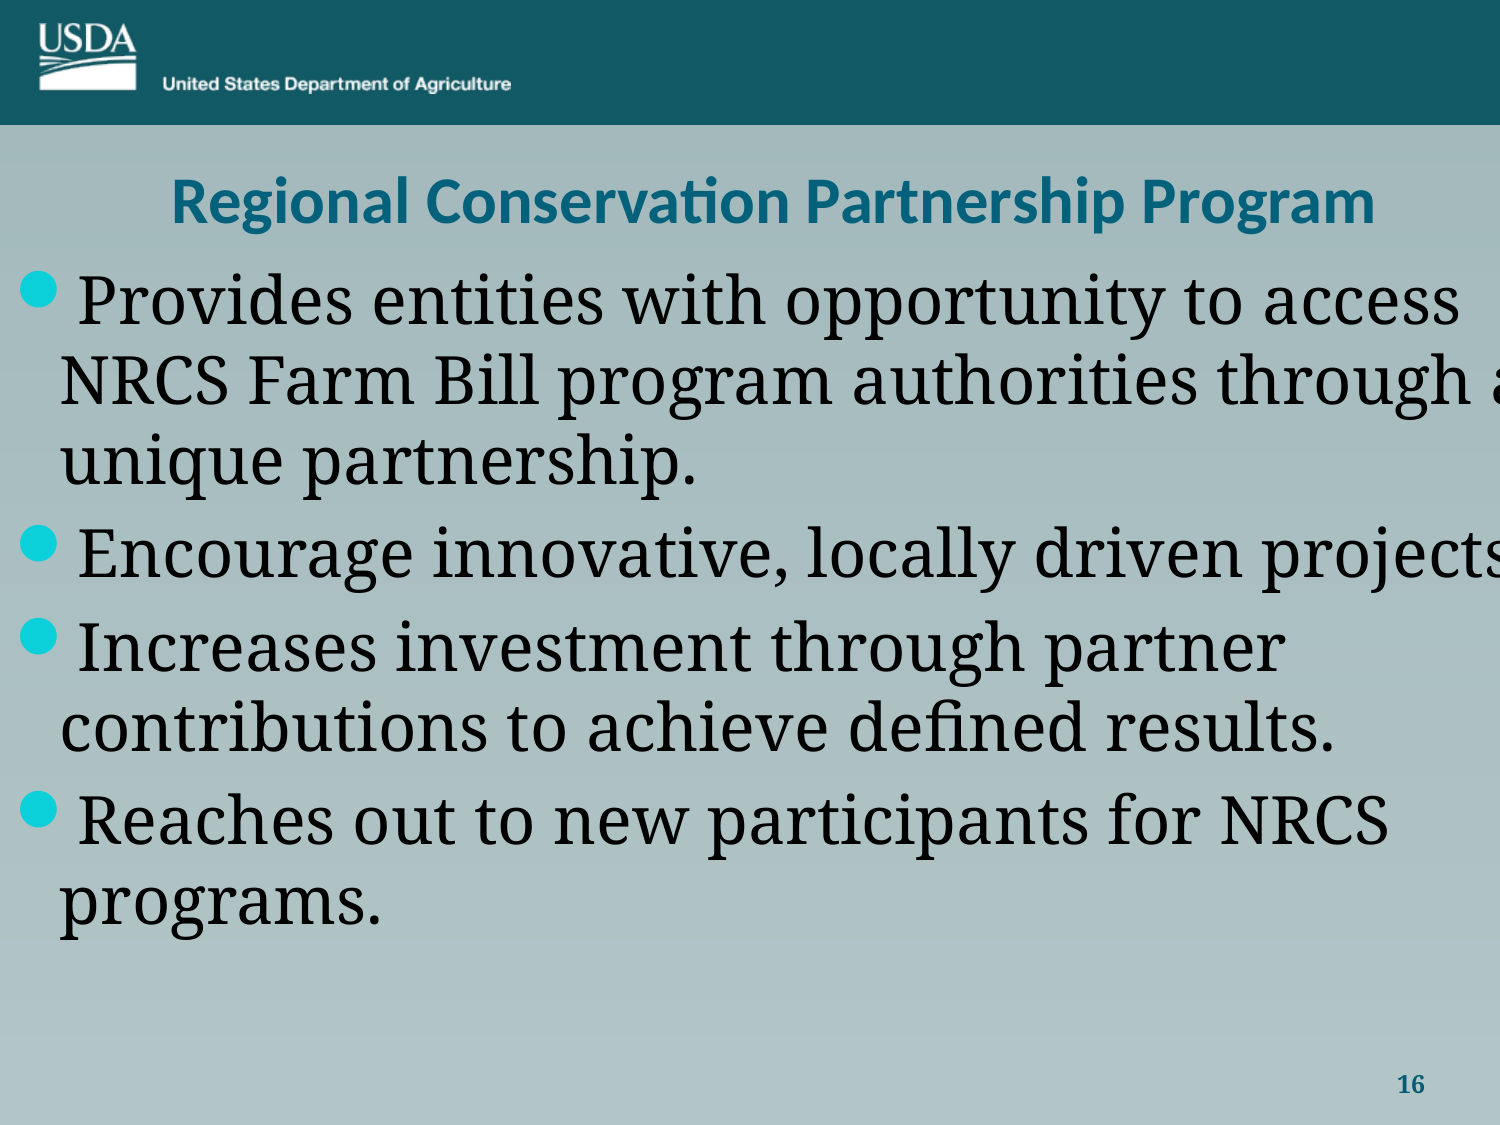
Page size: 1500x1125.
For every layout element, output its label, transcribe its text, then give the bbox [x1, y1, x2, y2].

text_box [0, 0, 1500, 127]
list Provides entities with opportunity to access NRCS Farm Bill program authorities through a unique partnership. Encourage innovative, locally driven projects. Increases investment through partner contributions to achieve defined results. Reaches out to new participants for NRCS programs. [0, 249, 1500, 1125]
text_box Regional Conservation Partnership Program [0, 149, 1500, 249]
picture [38, 22, 512, 95]
